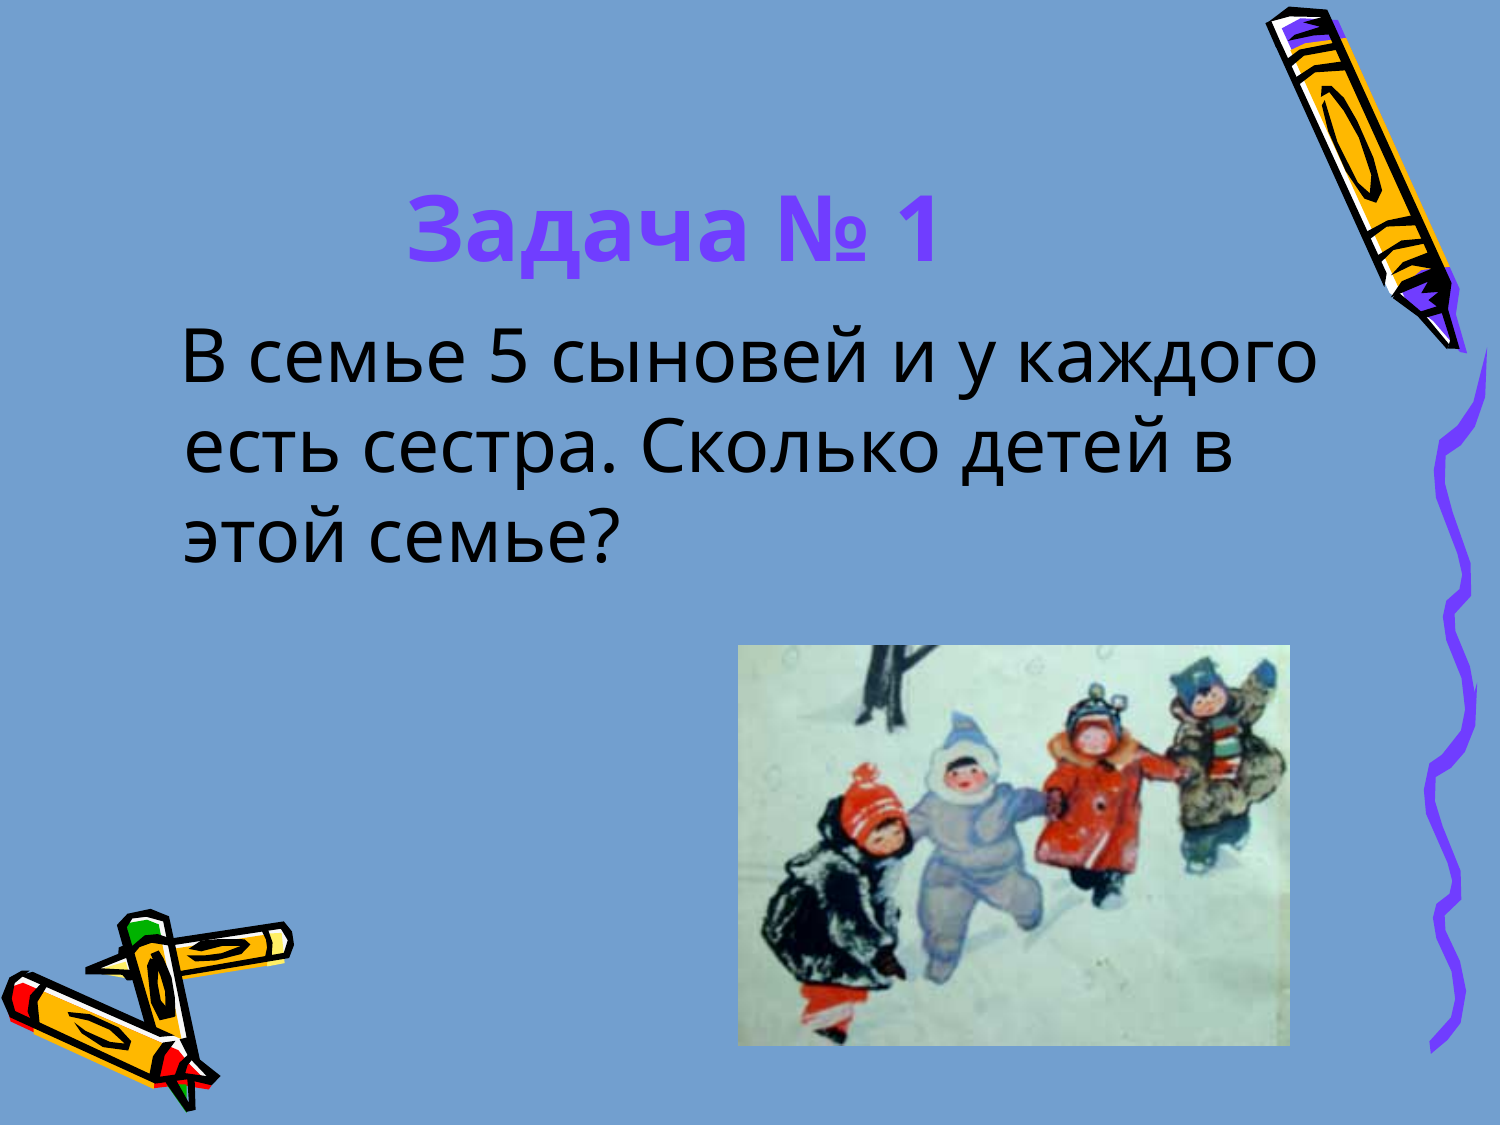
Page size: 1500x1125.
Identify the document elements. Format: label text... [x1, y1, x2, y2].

picture [737, 645, 1291, 1047]
title Задача № 1 [112, 24, 1240, 288]
list В семье 5 сыновей и у каждого есть сестра. Сколько детей в этой семье? [112, 299, 1376, 901]
